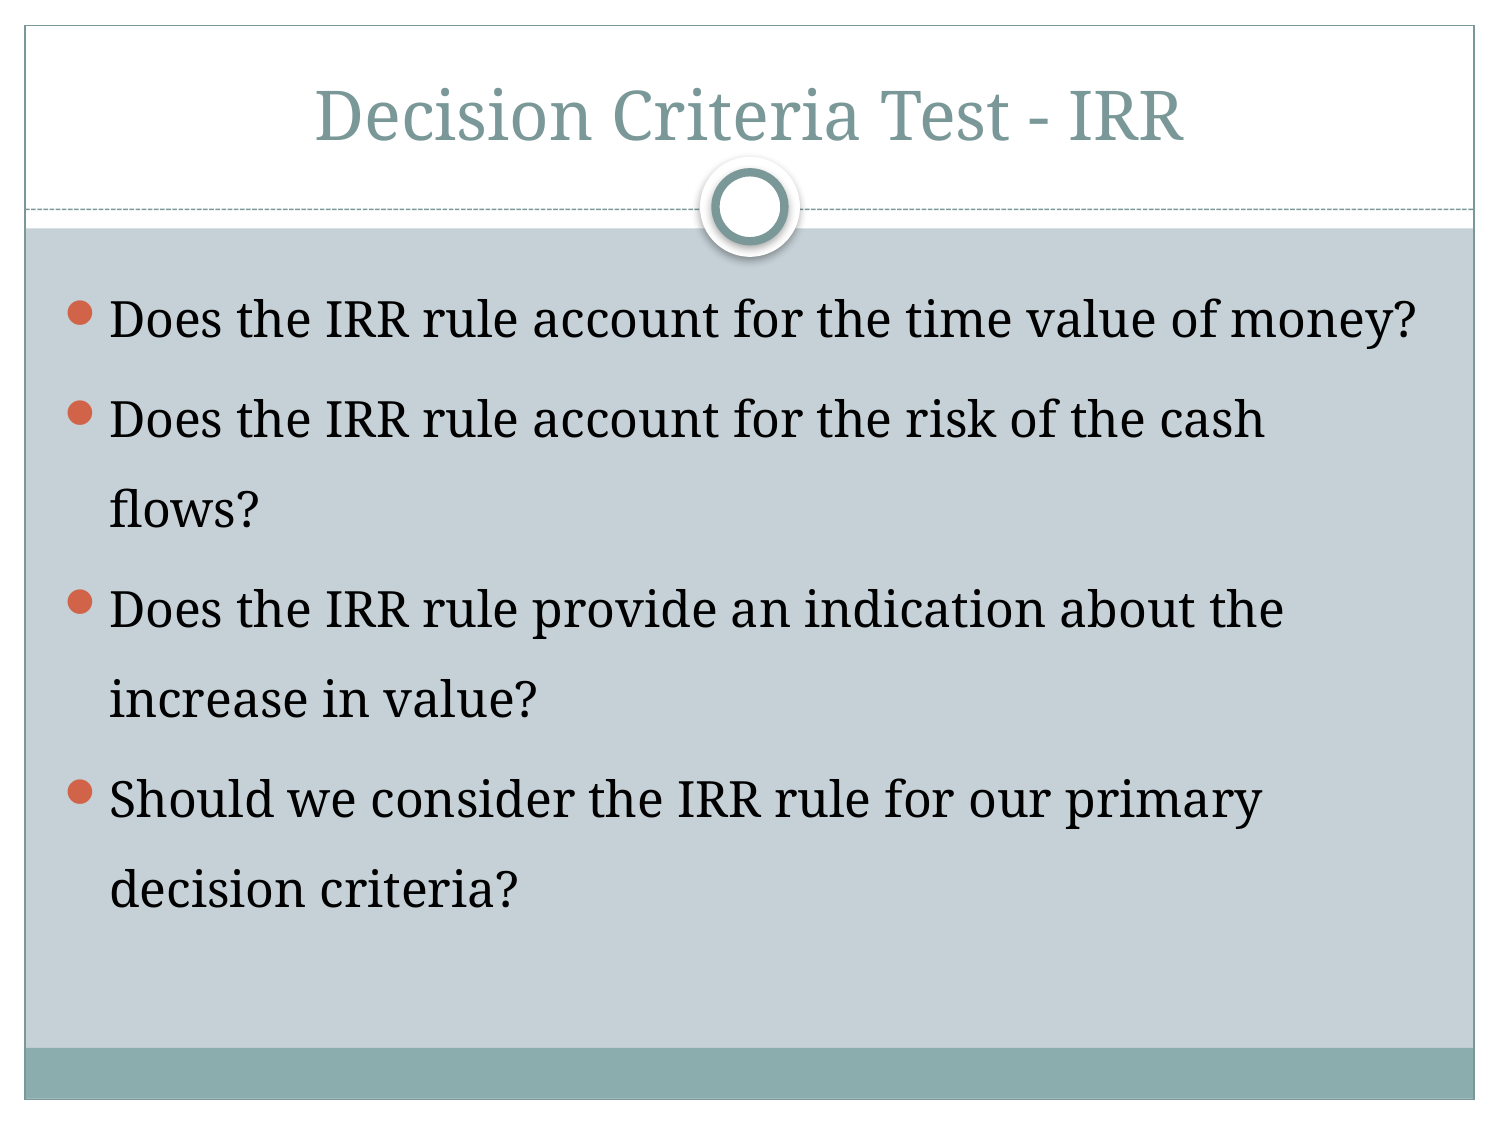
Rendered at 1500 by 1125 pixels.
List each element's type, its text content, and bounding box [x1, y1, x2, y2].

title Decision Criteria Test - IRR [49, 37, 1450, 162]
list Does the IRR rule account for the time value of money? Does the IRR rule account for the risk of the cash flows? Does the IRR rule provide an indication about the increase in value? Should we consider the IRR rule for our primary decision criteria? [49, 250, 1445, 1001]
text_box [232, 162, 1423, 233]
